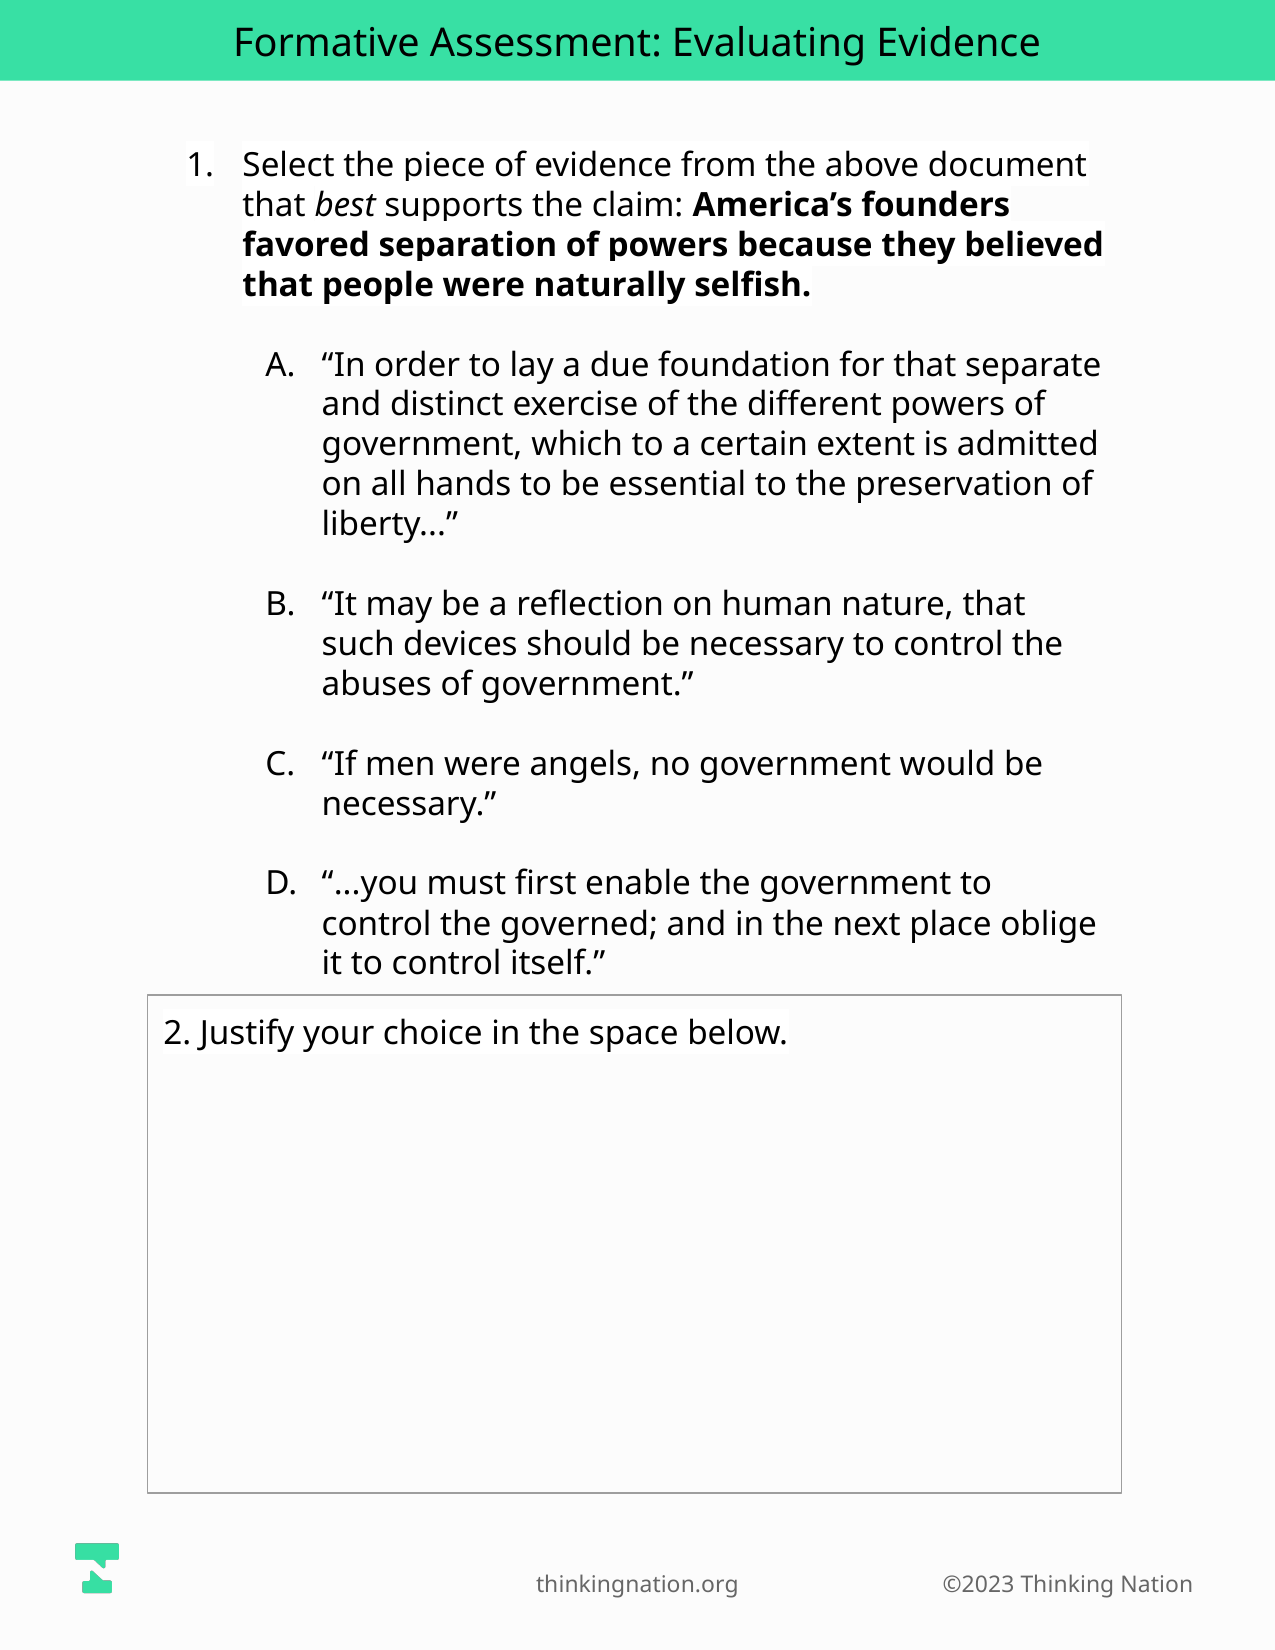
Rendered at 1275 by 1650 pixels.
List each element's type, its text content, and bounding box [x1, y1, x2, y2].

text_box 2. Justify your choice in the space below. [147, 995, 1122, 1494]
picture [62, 1533, 132, 1603]
text_box thinkingnation.org [486, 1553, 789, 1605]
text_box ©2023 Thinking Nation [907, 1553, 1210, 1605]
text_box Formative Assessment: Evaluating Evidence [0, 0, 1275, 81]
text_box Select the piece of evidence from the above document that best supports the claim: America’s founders favored separation of powers because they believed that people were naturally selfish. “In order to lay a due foundation for that separate and distinct exercise of the different powers of government, which to a certain extent is admitted on all hands to be essential to the preservation of liberty...” “It may be a reflection on human nature, that such devices should be necessary to control the abuses of government.” “If men were angels, no government would be necessary.” “...you must first enable the government to control the governed; and in the next place oblige it to control itself.” [147, 127, 1122, 695]
